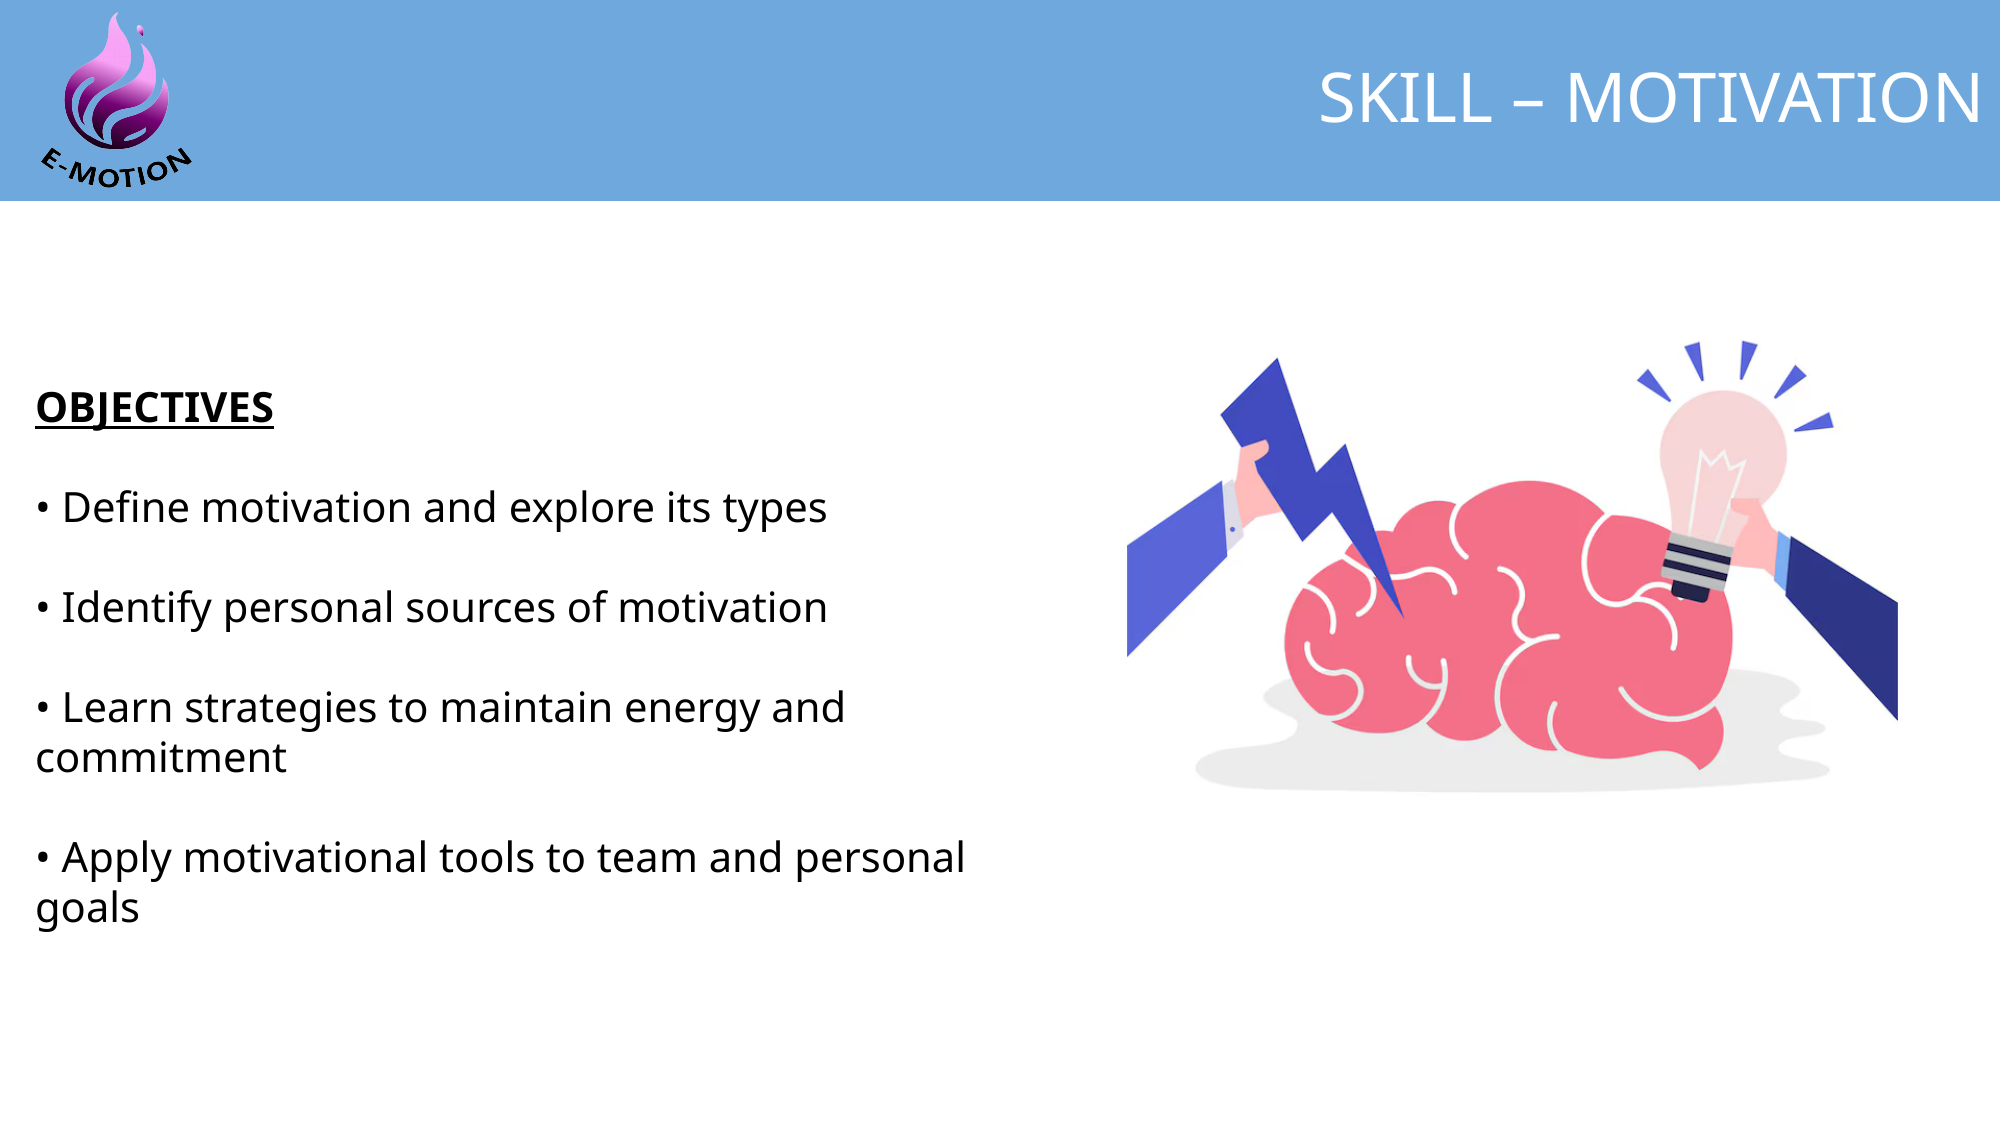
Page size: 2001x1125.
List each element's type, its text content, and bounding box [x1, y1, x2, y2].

picture [1126, 281, 1899, 843]
text_box OBJECTIVES • Define motivation and explore its types • Identify personal sources of motivation • Learn strategies to maintain energy and commitment • Apply motivational tools to team and personal goals [20, 373, 1033, 984]
text_box SKILL – MOTIVATION [572, 41, 2000, 317]
picture [0, 0, 253, 247]
